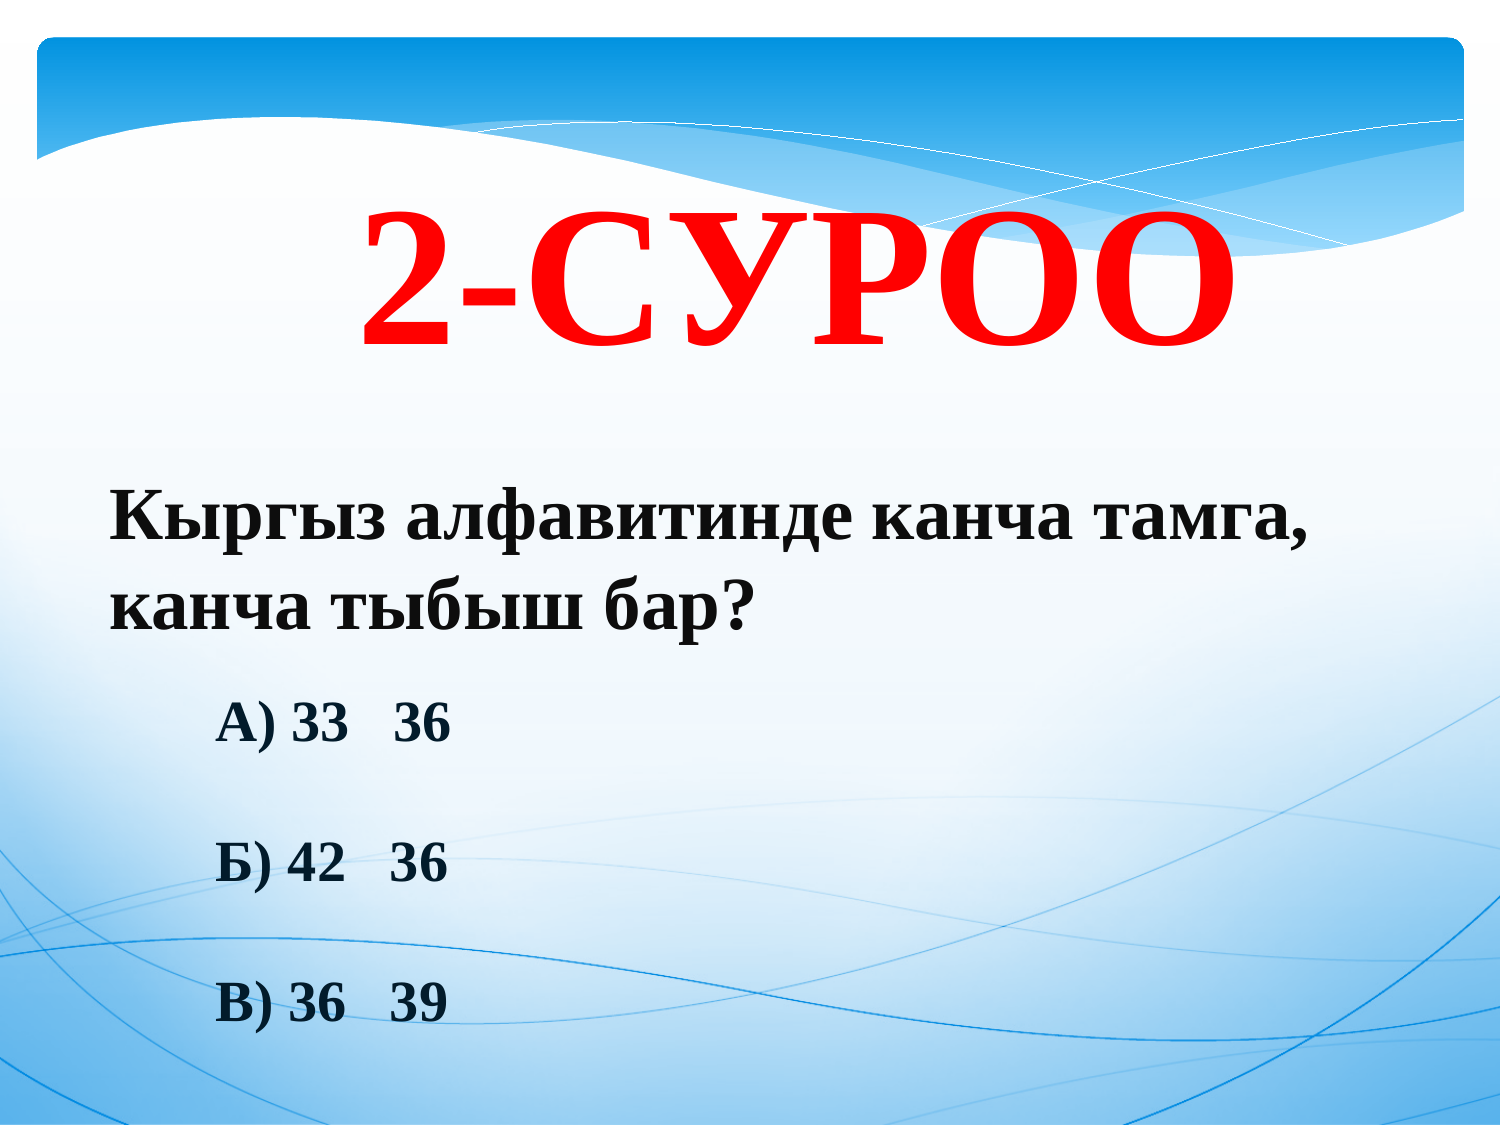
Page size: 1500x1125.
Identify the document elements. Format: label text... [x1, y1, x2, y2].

text_box 2-СУРОО [341, 137, 1258, 392]
text_box А) 33 36 Б) 42 36 В) 36 39 [200, 675, 473, 1041]
text_box Кыргыз алфавитинде канча тамга, канча тыбыш бар? [94, 457, 1326, 653]
